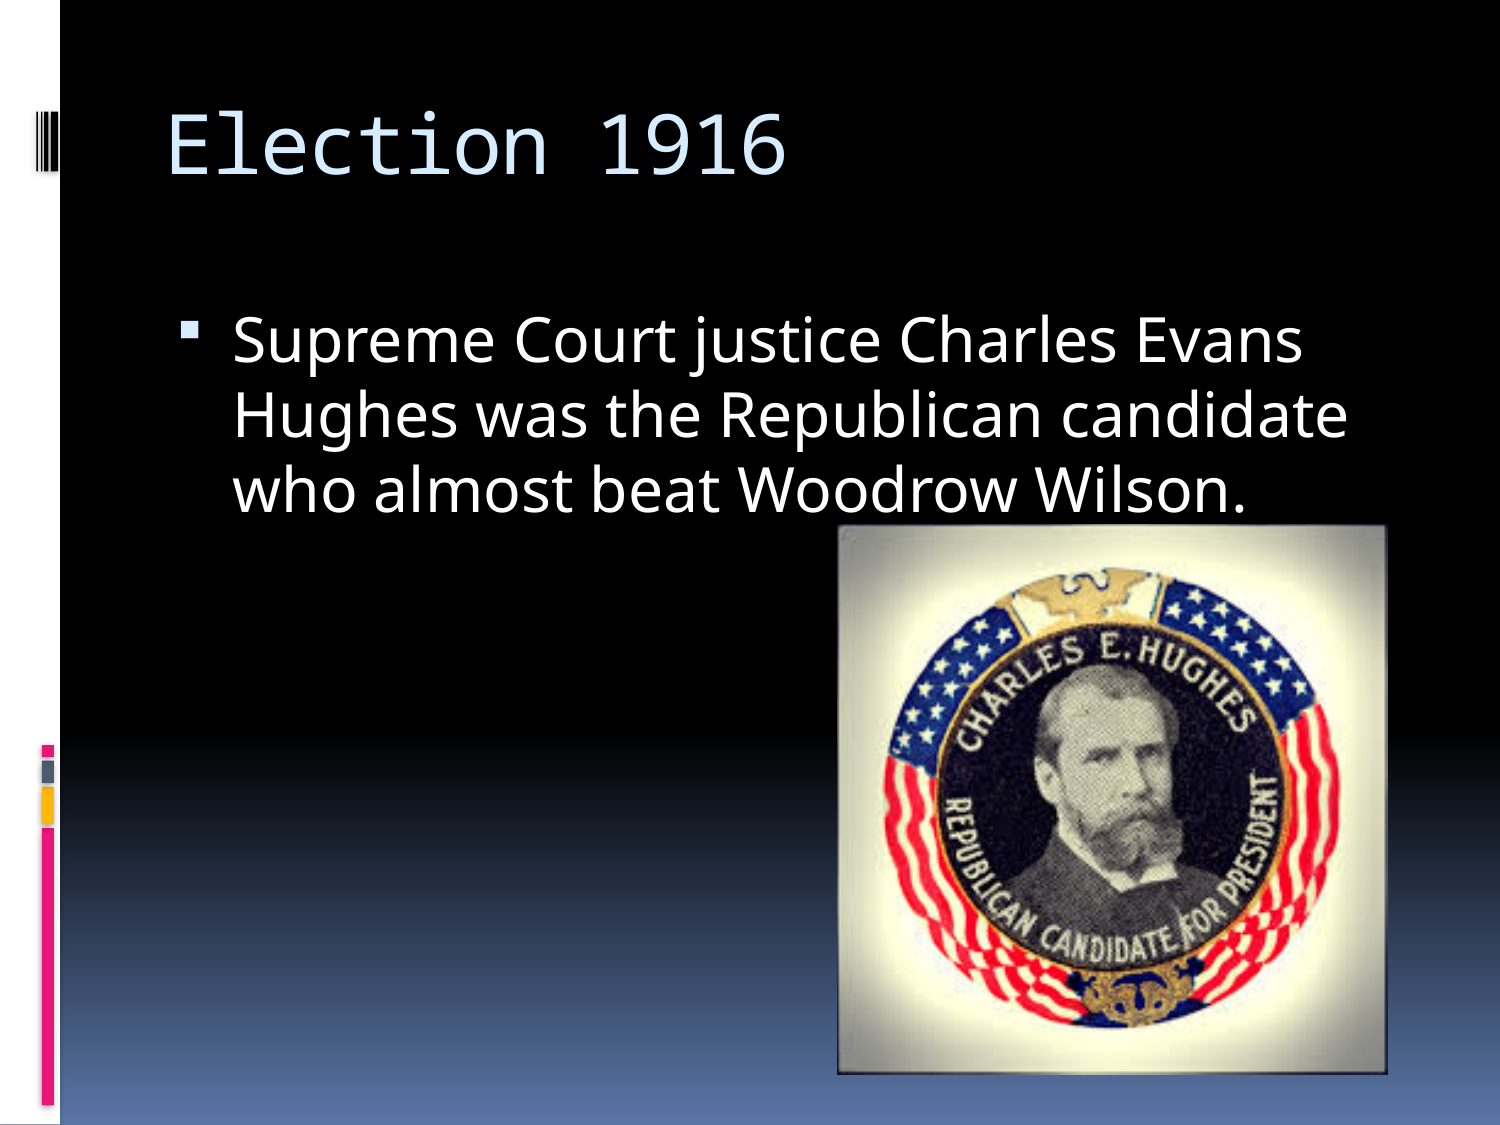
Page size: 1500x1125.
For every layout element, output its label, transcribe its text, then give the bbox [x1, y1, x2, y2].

title Election 1916 [150, 83, 1425, 234]
picture [837, 524, 1388, 1076]
list Supreme Court justice Charles Evans Hughes was the Republican candidate who almost beat Woodrow Wilson. [150, 292, 1425, 1043]
